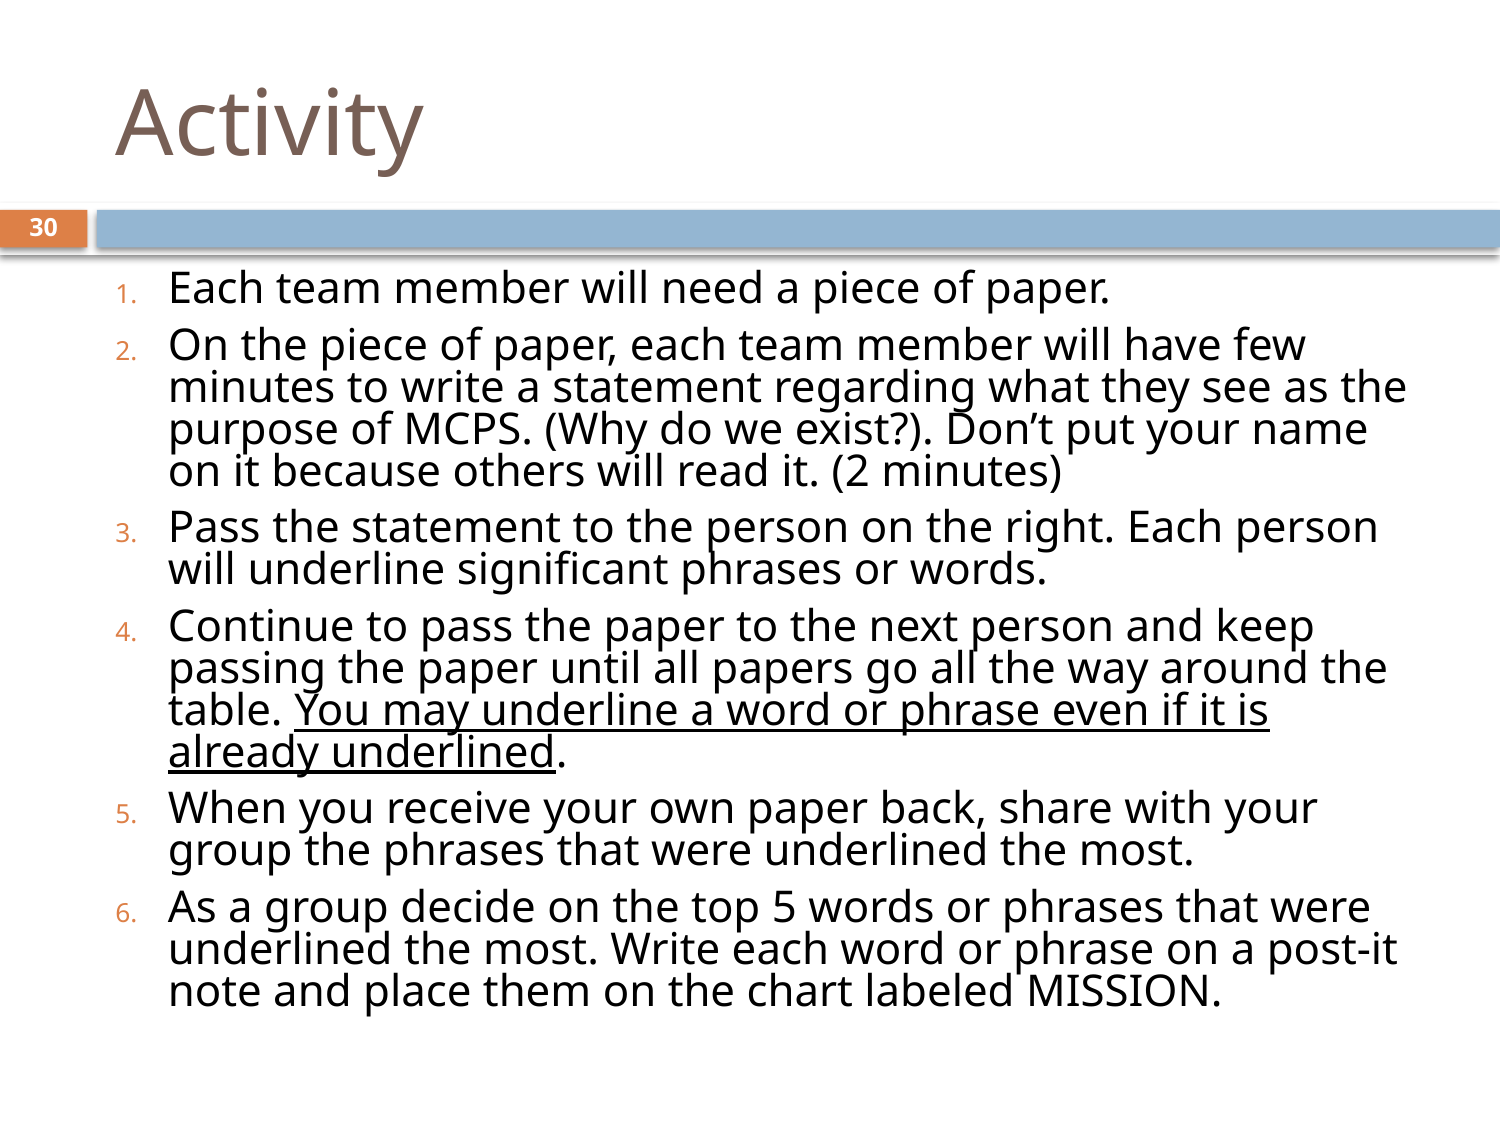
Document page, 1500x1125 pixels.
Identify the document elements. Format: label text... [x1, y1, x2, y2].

title Activity [100, 37, 1439, 201]
slide_number 30 [0, 208, 88, 249]
list Each team member will need a piece of paper. On the piece of paper, each team member will have few minutes to write a statement regarding what they see as the purpose of MCPS. (Why do we exist?). Don’t put your name on it because others will read it. (2 minutes) Pass the statement to the person on the right. Each person will underline significant phrases or words. Continue to pass the paper to the next person and keep passing the paper until all papers go all the way around the table. You may underline a word or phrase even if it is already underlined. When you receive your own paper back, share with your group the phrases that were underlined the most. As a group decide on the top 5 words or phrases that were underlined the most. Write each word or phrase on a post-it note and place them on the chart labeled MISSION. [100, 262, 1439, 1001]
